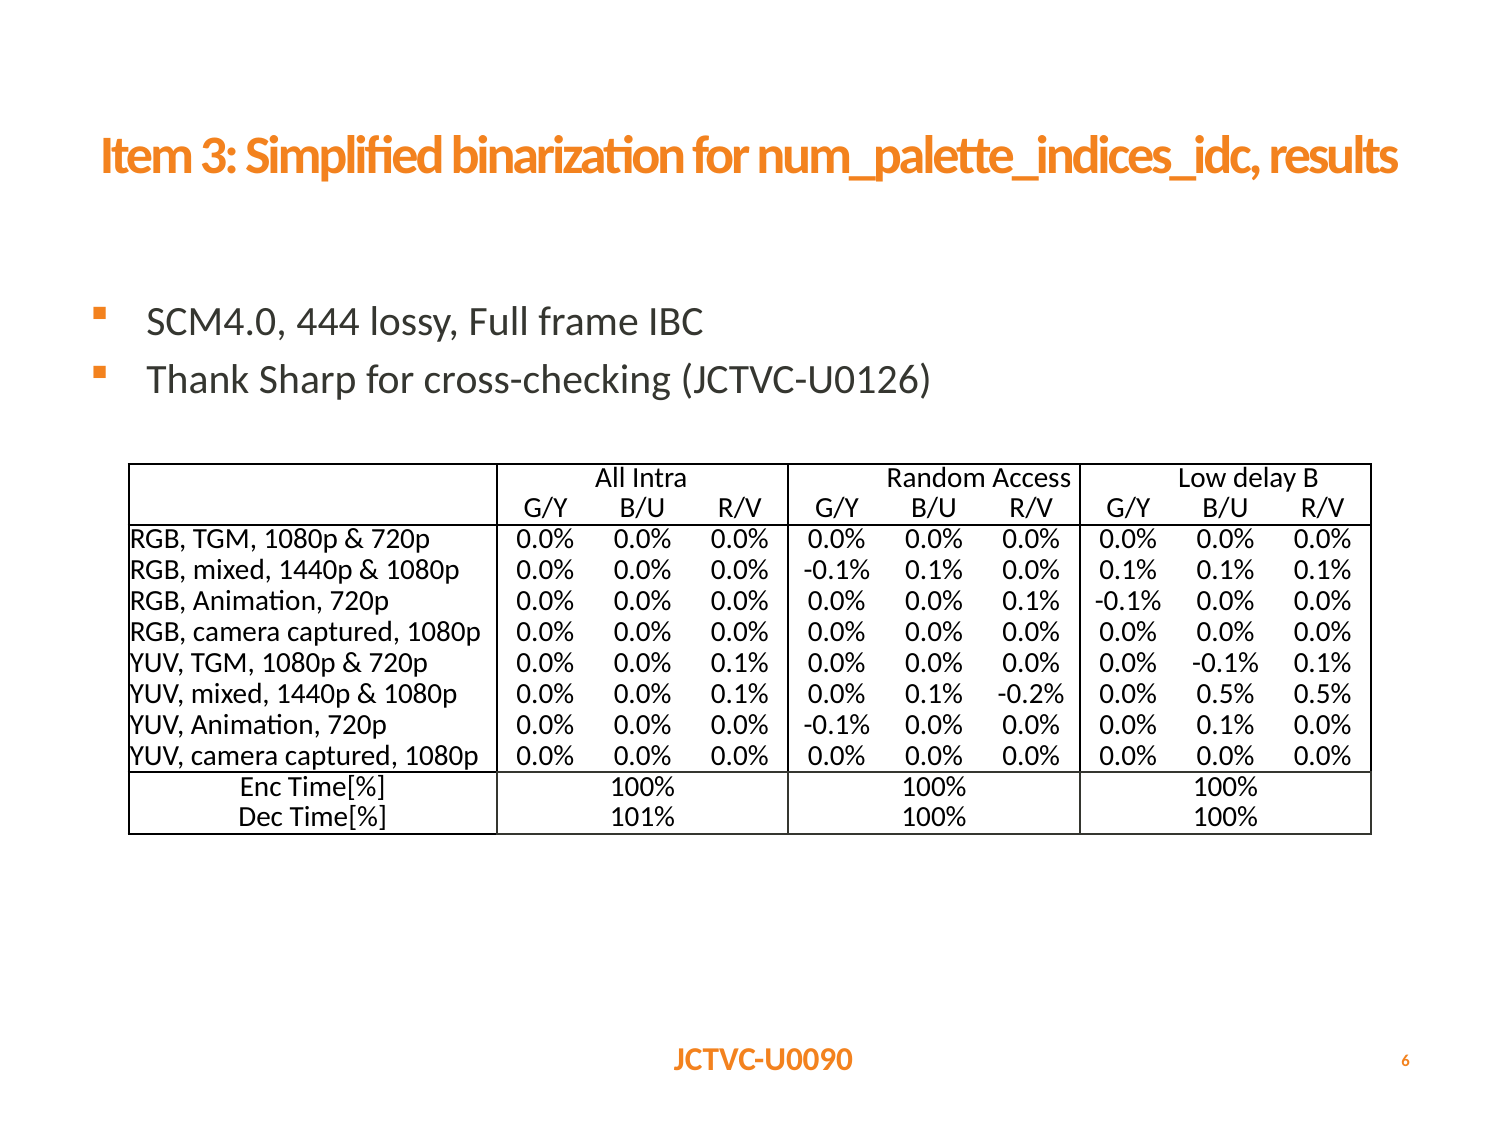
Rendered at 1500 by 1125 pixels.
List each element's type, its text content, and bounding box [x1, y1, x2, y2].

table_cell 0.0% [498, 556, 594, 587]
table_cell 0.0% [1177, 618, 1274, 649]
table_cell 0.1% [886, 680, 983, 711]
table_cell 0.0% [1081, 618, 1177, 649]
table_header [691, 465, 787, 495]
slide_number 6 [1251, 1029, 1425, 1090]
table_cell -0.1% [789, 556, 886, 587]
table_cell 0.1% [1177, 556, 1274, 587]
table_cell 0.0% [886, 649, 983, 680]
table_cell 0.0% [691, 741, 787, 771]
table_cell -0.1% [789, 711, 886, 741]
table_cell 0.0% [1081, 526, 1177, 556]
table_cell R/V [1274, 495, 1370, 524]
table_header [1081, 465, 1177, 495]
table_cell 0.0% [789, 618, 886, 649]
table_header Low delay B [1177, 465, 1370, 495]
table_cell 0.0% [1081, 711, 1177, 741]
table_cell B/U [1177, 495, 1274, 524]
table_cell 0.0% [886, 618, 983, 649]
table_cell 0.0% [789, 526, 886, 556]
table_cell 0.0% [1274, 741, 1370, 771]
table_cell 0.5% [1274, 680, 1370, 711]
table_header [498, 465, 594, 495]
table_cell 0.0% [789, 587, 886, 618]
table_cell 0.0% [691, 618, 787, 649]
table_cell 0.0% [1274, 526, 1370, 556]
table_cell -0.2% [983, 680, 1079, 711]
table_cell 0.0% [498, 741, 594, 771]
table_cell 0.0% [691, 526, 787, 556]
table_cell B/U [886, 495, 983, 524]
table_cell 0.0% [789, 680, 886, 711]
table_cell Dec Time[%] [130, 803, 496, 833]
table_cell 0.1% [886, 556, 983, 587]
table_cell RGB, TGM, 1080p & 720p [130, 526, 496, 556]
table_cell 0.0% [498, 526, 594, 556]
table_cell 0.0% [886, 526, 983, 556]
table_cell RGB, camera captured, 1080p [130, 618, 496, 649]
table_cell 100% [498, 773, 787, 803]
table_cell 0.0% [1274, 618, 1370, 649]
table_cell Enc Time[%] [130, 773, 496, 803]
table_cell 0.0% [498, 649, 594, 680]
table_cell -0.1% [1177, 649, 1274, 680]
table_cell 0.1% [691, 649, 787, 680]
table_cell 0.0% [983, 526, 1079, 556]
table_cell YUV, TGM, 1080p & 720p [130, 649, 496, 680]
table_cell 0.0% [498, 618, 594, 649]
table_cell 0.0% [1274, 711, 1370, 741]
table_cell 0.0% [594, 618, 691, 649]
table_cell 0.1% [1274, 649, 1370, 680]
table_cell 100% [1081, 773, 1370, 803]
table_cell G/Y [789, 495, 886, 524]
table_cell G/Y [498, 495, 594, 524]
table_cell 0.0% [498, 587, 594, 618]
table_cell 0.1% [691, 680, 787, 711]
table_cell RGB, mixed, 1440p & 1080p [130, 556, 496, 587]
table_cell G/Y [1081, 495, 1177, 524]
table_cell 0.0% [594, 649, 691, 680]
table_header [789, 465, 886, 495]
table_header Random Access [886, 465, 1079, 495]
table_cell 0.1% [1274, 556, 1370, 587]
table_cell 0.0% [691, 711, 787, 741]
table_cell 0.5% [1177, 680, 1274, 711]
table_cell -0.1% [1081, 587, 1177, 618]
table_cell 0.0% [1081, 680, 1177, 711]
table_cell 0.0% [886, 587, 983, 618]
table_cell 0.1% [1177, 711, 1274, 741]
table_cell 0.0% [1081, 741, 1177, 771]
table_cell 0.0% [886, 741, 983, 771]
table_cell [130, 495, 496, 524]
table_cell 0.0% [1081, 649, 1177, 680]
table_cell 0.0% [594, 741, 691, 771]
table_cell 100% [789, 803, 1079, 833]
table_cell 0.0% [594, 587, 691, 618]
table_cell 0.0% [983, 649, 1079, 680]
table_cell 0.0% [594, 680, 691, 711]
table_cell 0.0% [498, 680, 594, 711]
table_cell 101% [498, 803, 787, 833]
table_header All Intra [594, 465, 691, 495]
table_cell 0.0% [983, 711, 1079, 741]
table_cell 0.0% [1177, 587, 1274, 618]
table_cell YUV, camera captured, 1080p [130, 741, 496, 771]
table_cell RGB, Animation, 720p [130, 587, 496, 618]
table_cell 0.0% [1177, 526, 1274, 556]
table_cell 100% [789, 773, 1079, 803]
table_cell YUV, mixed, 1440p & 1080p [130, 680, 496, 711]
table_cell 0.0% [1274, 587, 1370, 618]
table_cell 0.0% [691, 556, 787, 587]
table_cell 0.0% [789, 741, 886, 771]
table_cell 0.0% [594, 711, 691, 741]
table_cell R/V [691, 495, 787, 524]
table_cell 0.0% [789, 649, 886, 680]
table_cell 0.0% [983, 556, 1079, 587]
table_cell 0.0% [691, 587, 787, 618]
table_cell B/U [594, 495, 691, 524]
table_cell 100% [1081, 803, 1370, 833]
table_cell 0.1% [983, 587, 1079, 618]
table_cell YUV, Animation, 720p [130, 711, 496, 741]
table_cell 0.0% [983, 618, 1079, 649]
table_cell R/V [983, 495, 1079, 524]
text_box Item 3: Simplified binarization for num_palette_indices_idc, results [74, 125, 1425, 312]
table_cell 0.1% [1081, 556, 1177, 587]
table_cell 0.0% [594, 526, 691, 556]
table_cell 0.0% [1177, 741, 1274, 771]
table_cell 0.0% [498, 711, 594, 741]
table_header [130, 465, 496, 495]
table_cell 0.0% [594, 556, 691, 587]
table_cell 0.0% [886, 711, 983, 741]
table_cell 0.0% [983, 741, 1079, 771]
list SCM4.0, 444 lossy, Full frame IBC Thank Sharp for cross-checking (JCTVC-U0126) [75, 286, 1425, 990]
